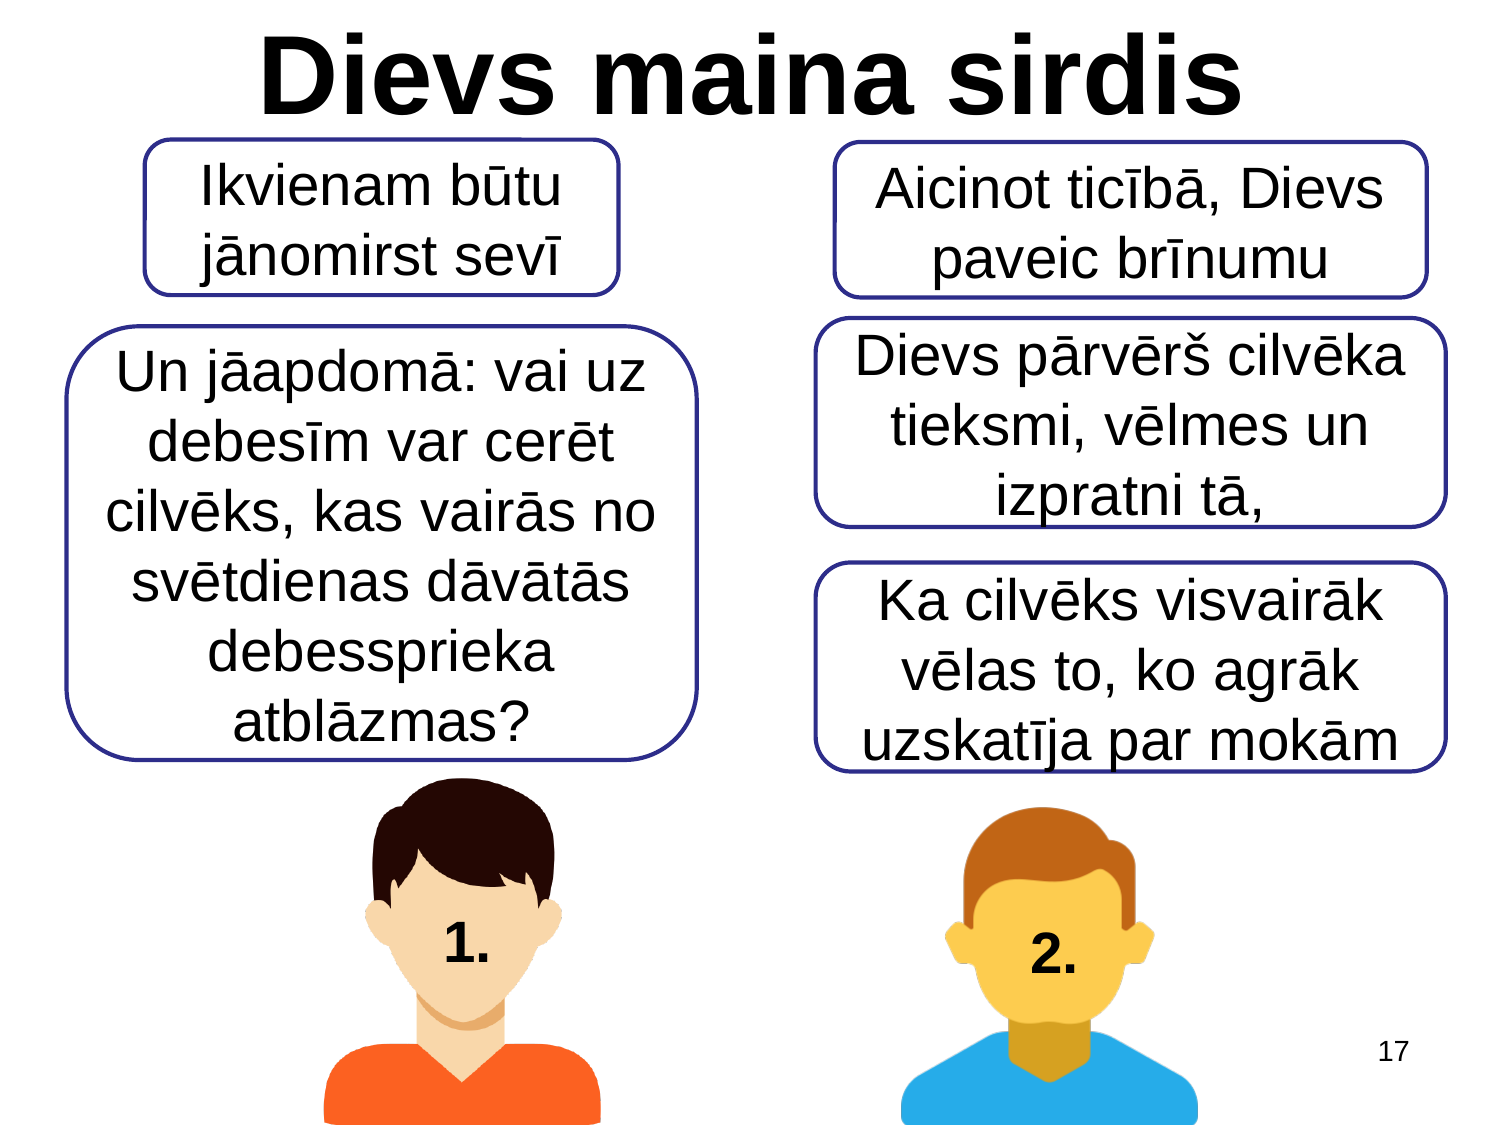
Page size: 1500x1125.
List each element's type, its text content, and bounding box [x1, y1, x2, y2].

text_box Dievs pārvērš cilvēka tieksmi, vēlmes un izpratni tā, [813, 315, 1448, 530]
picture [792, 711, 1306, 1125]
picture [277, 773, 647, 1125]
text_box Un jāapdomā: vai uz debesīm var cerēt cilvēks, kas vairās no svētdienas dāvātās debessprieka atblāzmas? [64, 324, 699, 763]
text_box Ikvienam būtu jānomirst sevī [142, 137, 621, 298]
text_box Ka cilvēks visvairāk vēlas to, ko agrāk uzskatīja par mokām [813, 560, 1448, 774]
text_box Aicinot ticībā, Dievs paveic brīnumu [832, 139, 1429, 300]
slide_number 17 [1310, 1024, 1426, 1103]
text_box Dievs maina sirdis [76, 0, 1427, 140]
